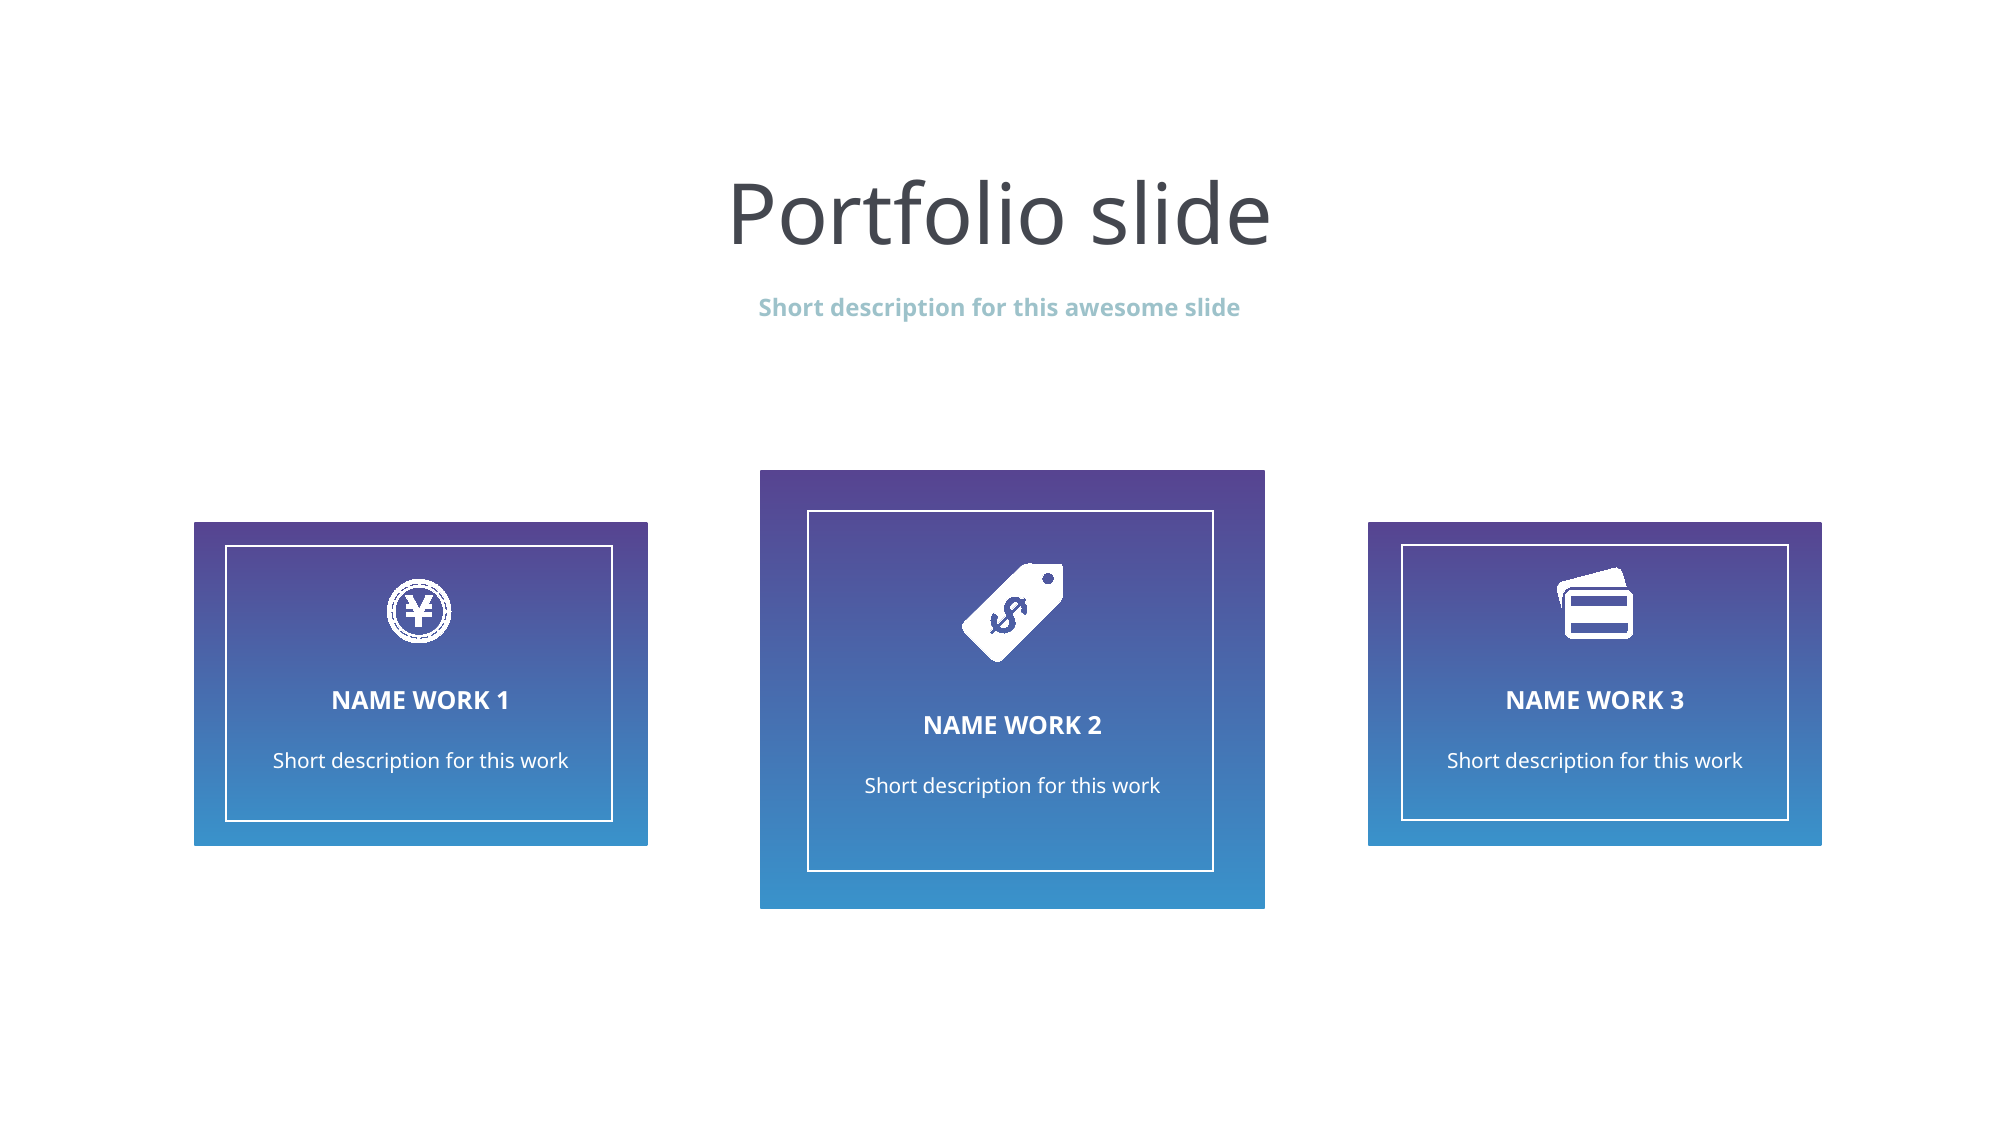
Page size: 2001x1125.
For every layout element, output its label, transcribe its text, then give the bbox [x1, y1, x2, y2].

text_box [760, 470, 1265, 909]
text_box [226, 546, 612, 822]
text_box Short description for this awesome slide [752, 272, 1247, 328]
text_box [1401, 545, 1788, 821]
text_box [194, 522, 648, 846]
text_box [1368, 522, 1822, 846]
text_box [807, 511, 1214, 872]
title Portfolio slide [418, 158, 1582, 276]
